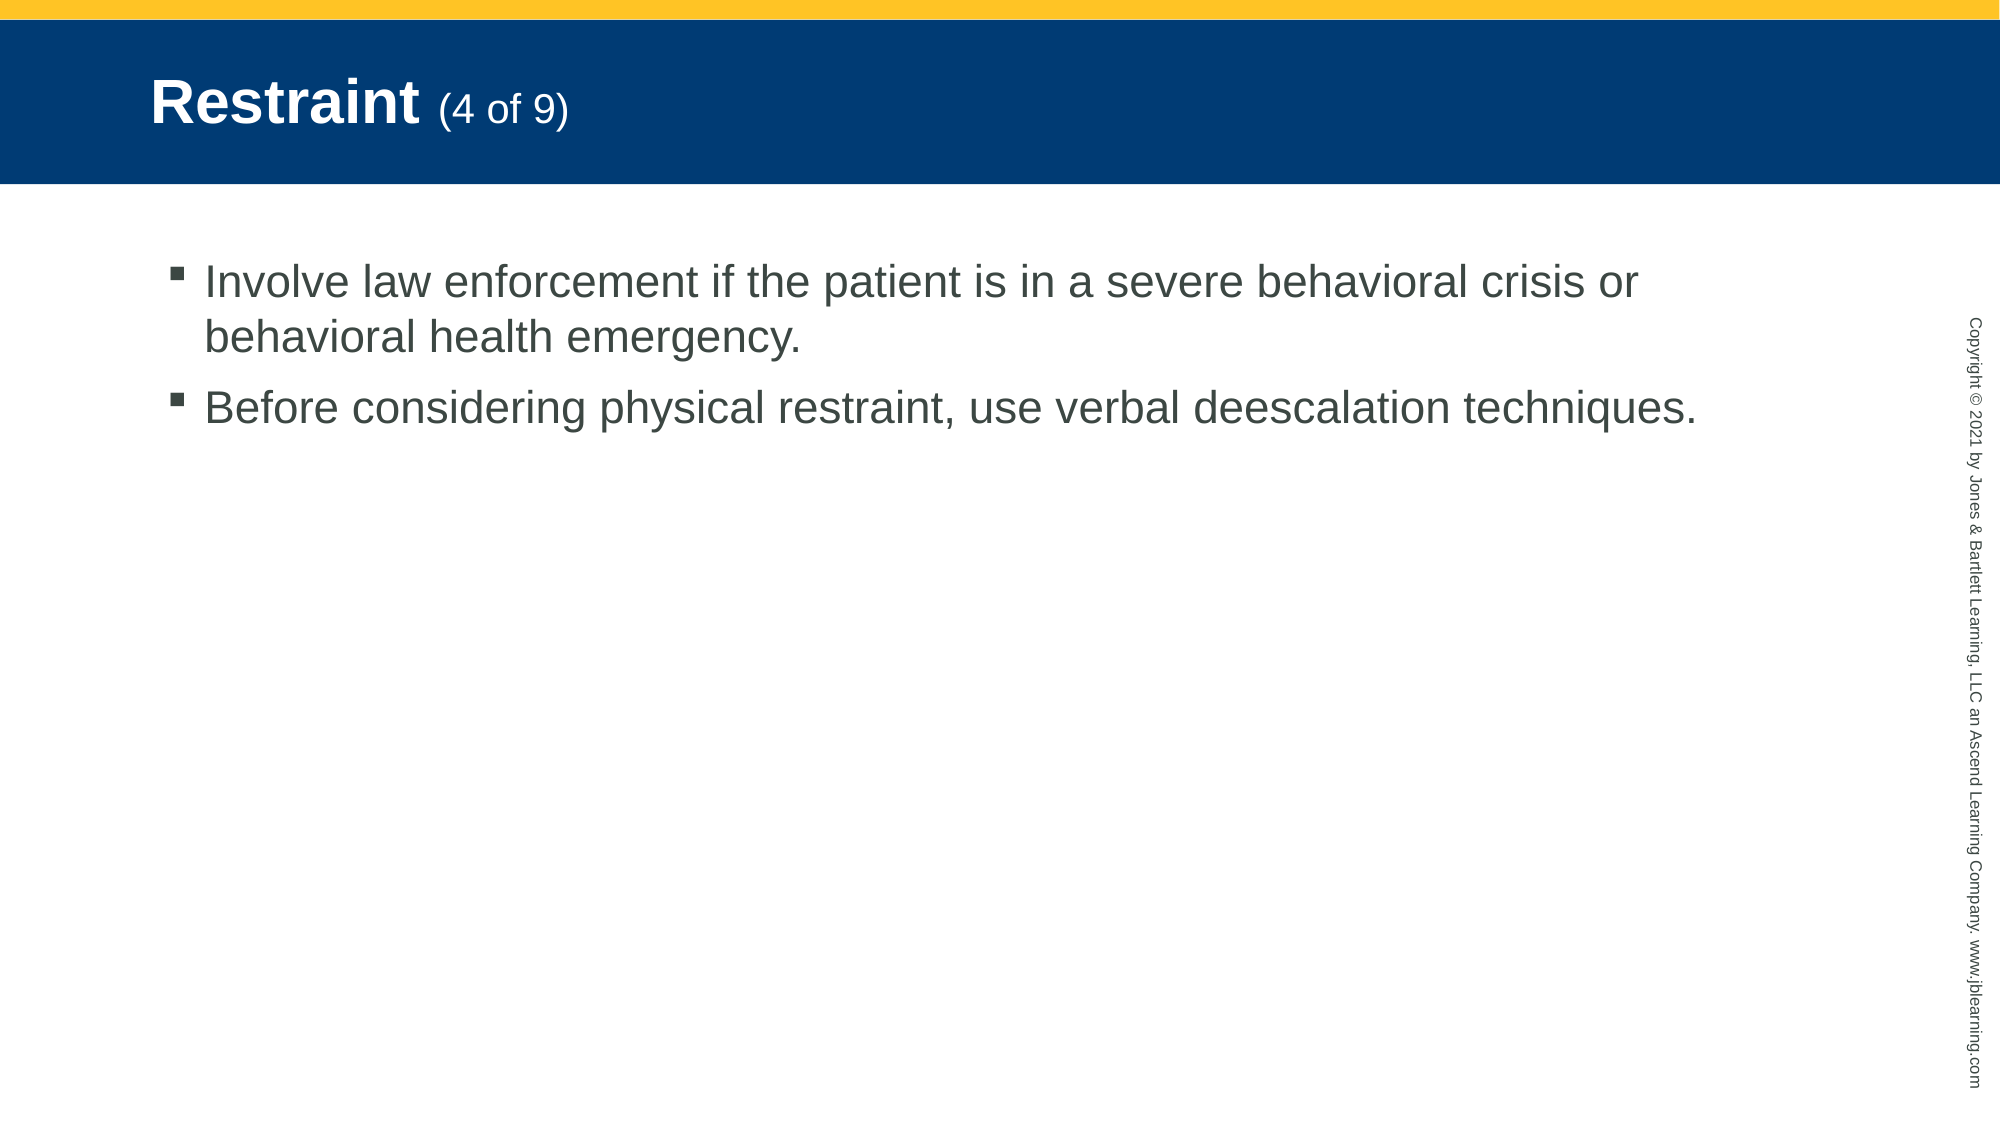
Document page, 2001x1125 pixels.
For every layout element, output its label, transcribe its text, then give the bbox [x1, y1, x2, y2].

title Restraint (4 of 9) [0, 19, 2000, 185]
list Involve law enforcement if the patient is in a severe behavioral crisis or behavioral health emergency. Before considering physical restraint, use verbal deescalation techniques. [151, 244, 1840, 1016]
